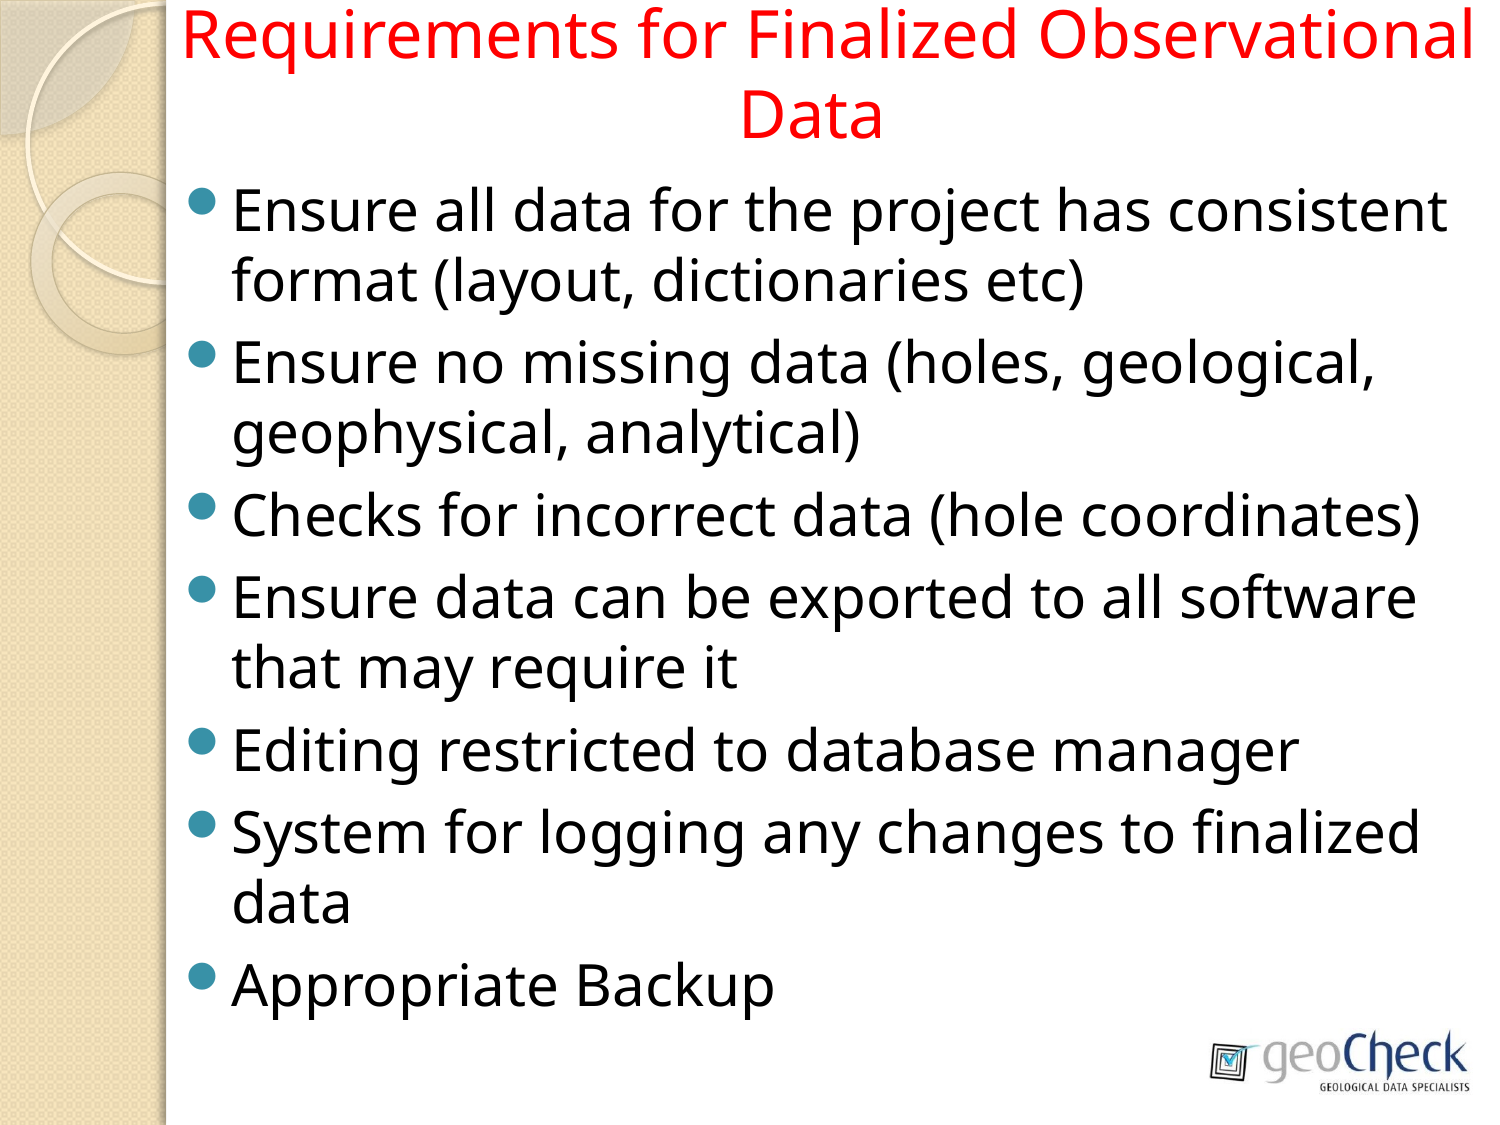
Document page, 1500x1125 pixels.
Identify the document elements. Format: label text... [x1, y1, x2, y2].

picture [1198, 1028, 1480, 1102]
title Requirements for Finalized Observational Data [159, 19, 1500, 126]
list Ensure all data for the project has consistent format (layout, dictionaries etc) Ensure no missing data (holes, geological, geophysical, analytical) Checks for incorrect data (hole coordinates) Ensure data can be exported to all software that may require it Editing restricted to database manager System for logging any changes to finalized data Appropriate Backup [156, 165, 1482, 976]
